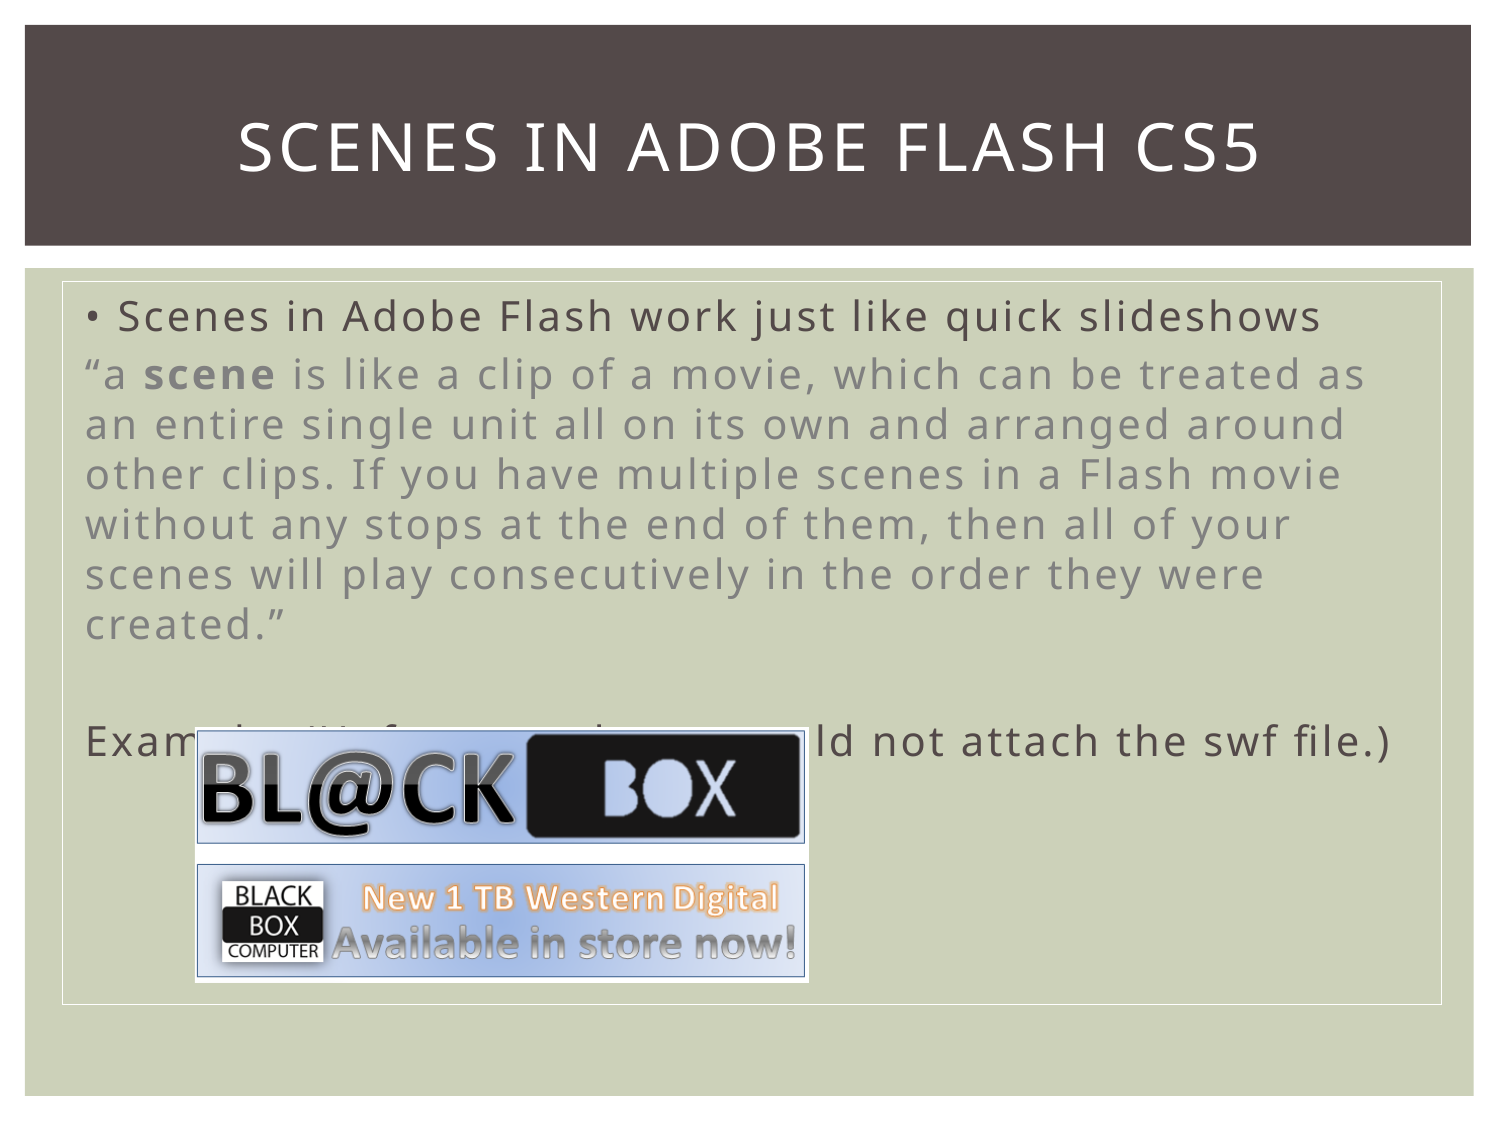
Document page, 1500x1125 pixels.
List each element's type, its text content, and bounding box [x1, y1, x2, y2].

title Scenes in Adobe Flash CS5 [62, 58, 1438, 232]
list • Scenes in Adobe Flash work just like quick slideshows “a scene is like a clip of a movie, which can be treated as an entire single unit all on its own and arranged around other clips. If you have multiple scenes in a Flash movie without any stops at the end of them, then all of your scenes will play consecutively in the order they were created.” Example: (Unfortunately, we could not attach the swf file.) [62, 281, 1442, 1005]
picture [194, 727, 810, 983]
